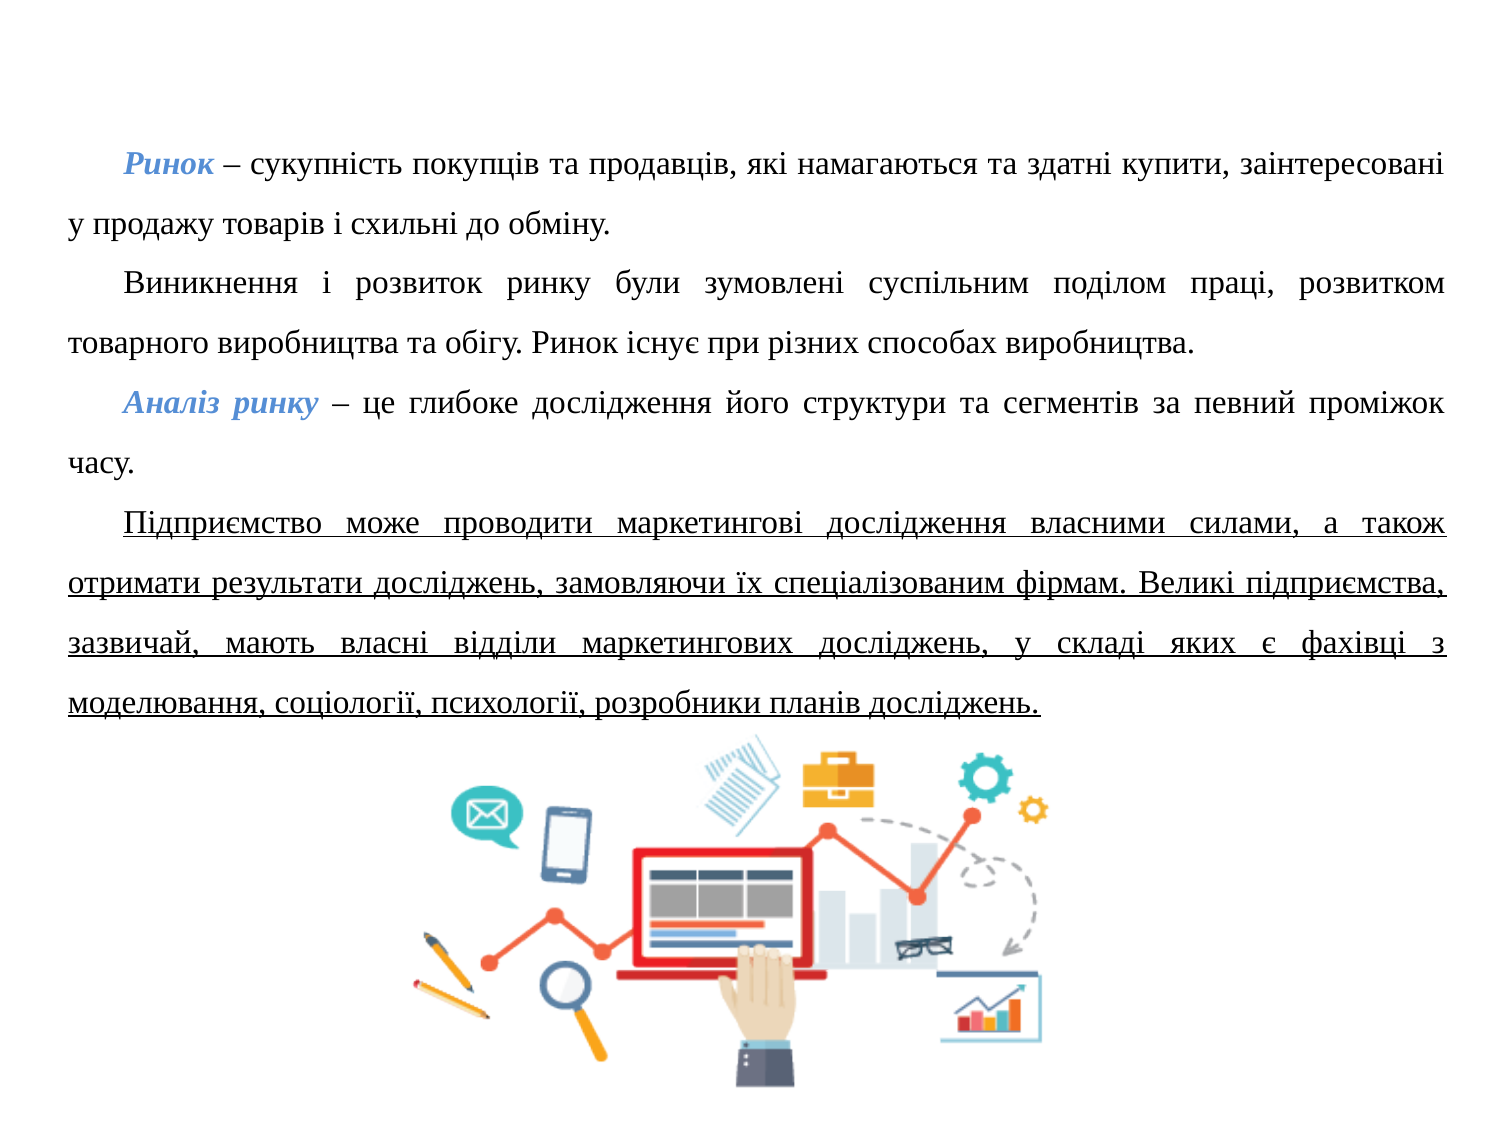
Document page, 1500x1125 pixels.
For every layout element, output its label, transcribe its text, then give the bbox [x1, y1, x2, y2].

text_box Ринок – сукупність покупців та продавців, які намагаються та здатні купити, заінтересовані у продажу товарів і схильні до обміну. Виникнення і розвиток ринку були зумовлені суспільним поділом праці, розвитком товарного виробництва та обігу. Ринок існує при різних способах виробництва. Аналіз ринку – це глибоке дослідження його структури та сегментів за певний проміжок часу. Підприємство може проводити маркетингові дослідження власними силами, а також отримати результати досліджень, замовляючи їх спеціалізованим фірмам. Великі підприємства, зазвичай, мають власні відділи маркетингових досліджень, у складі яких є фахівці з моделювання, соціології, психології, розробники планів досліджень. [53, 113, 1462, 728]
picture [362, 692, 1138, 1101]
